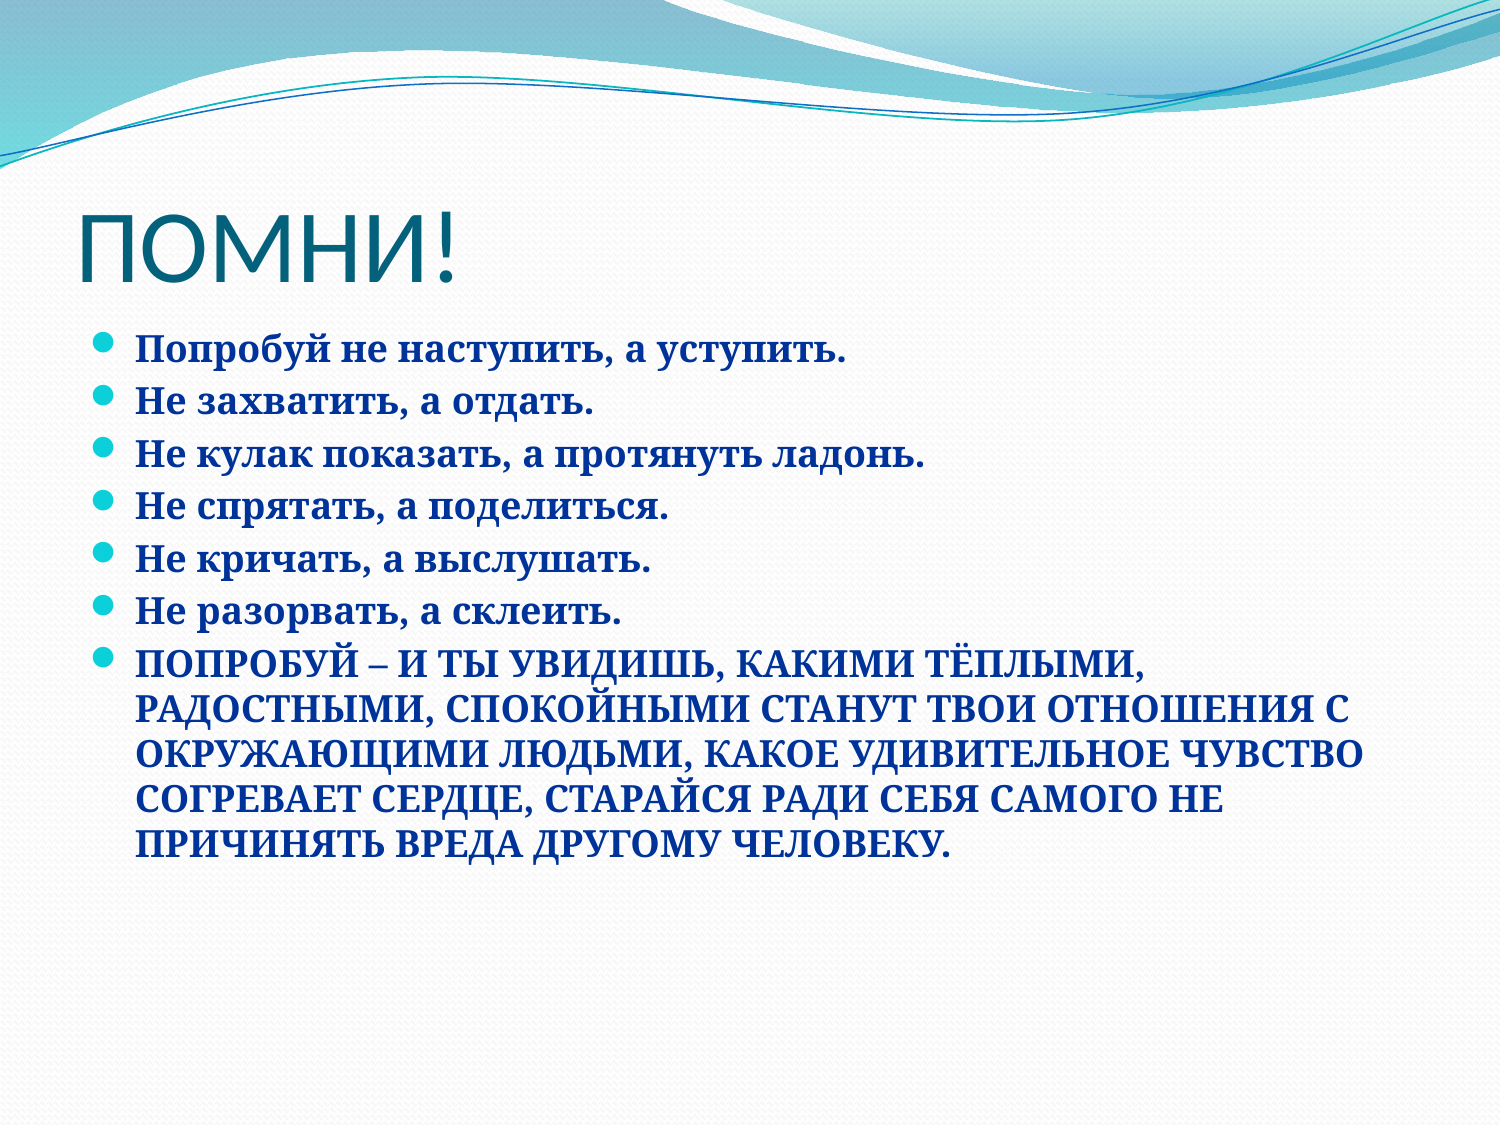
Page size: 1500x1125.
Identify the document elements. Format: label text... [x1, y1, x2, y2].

list Попробуй не наступить, а уступить. Не захватить, а отдать. Не кулак показать, а протянуть ладонь. Не спрятать, а поделиться. Не кричать, а выслушать. Не разорвать, а склеить. ПОПРОБУЙ – И ТЫ УВИДИШЬ, КАКИМИ ТЁПЛЫМИ, РАДОСТНЫМИ, СПОКОЙНЫМИ СТАНУТ ТВОИ ОТНОШЕНИЯ С ОКРУЖАЮЩИМИ ЛЮДЬМИ, КАКОЕ УДИВИТЕЛЬНОЕ ЧУВСТВО СОГРЕВАЕТ СЕРДЦЕ, СТАРАЙСЯ РАДИ СЕБЯ САМОГО НЕ ПРИЧИНЯТЬ ВРЕДА ДРУГОМУ ЧЕЛОВЕКУ. [75, 317, 1425, 1038]
title ПОМНИ! [75, 115, 1425, 303]
